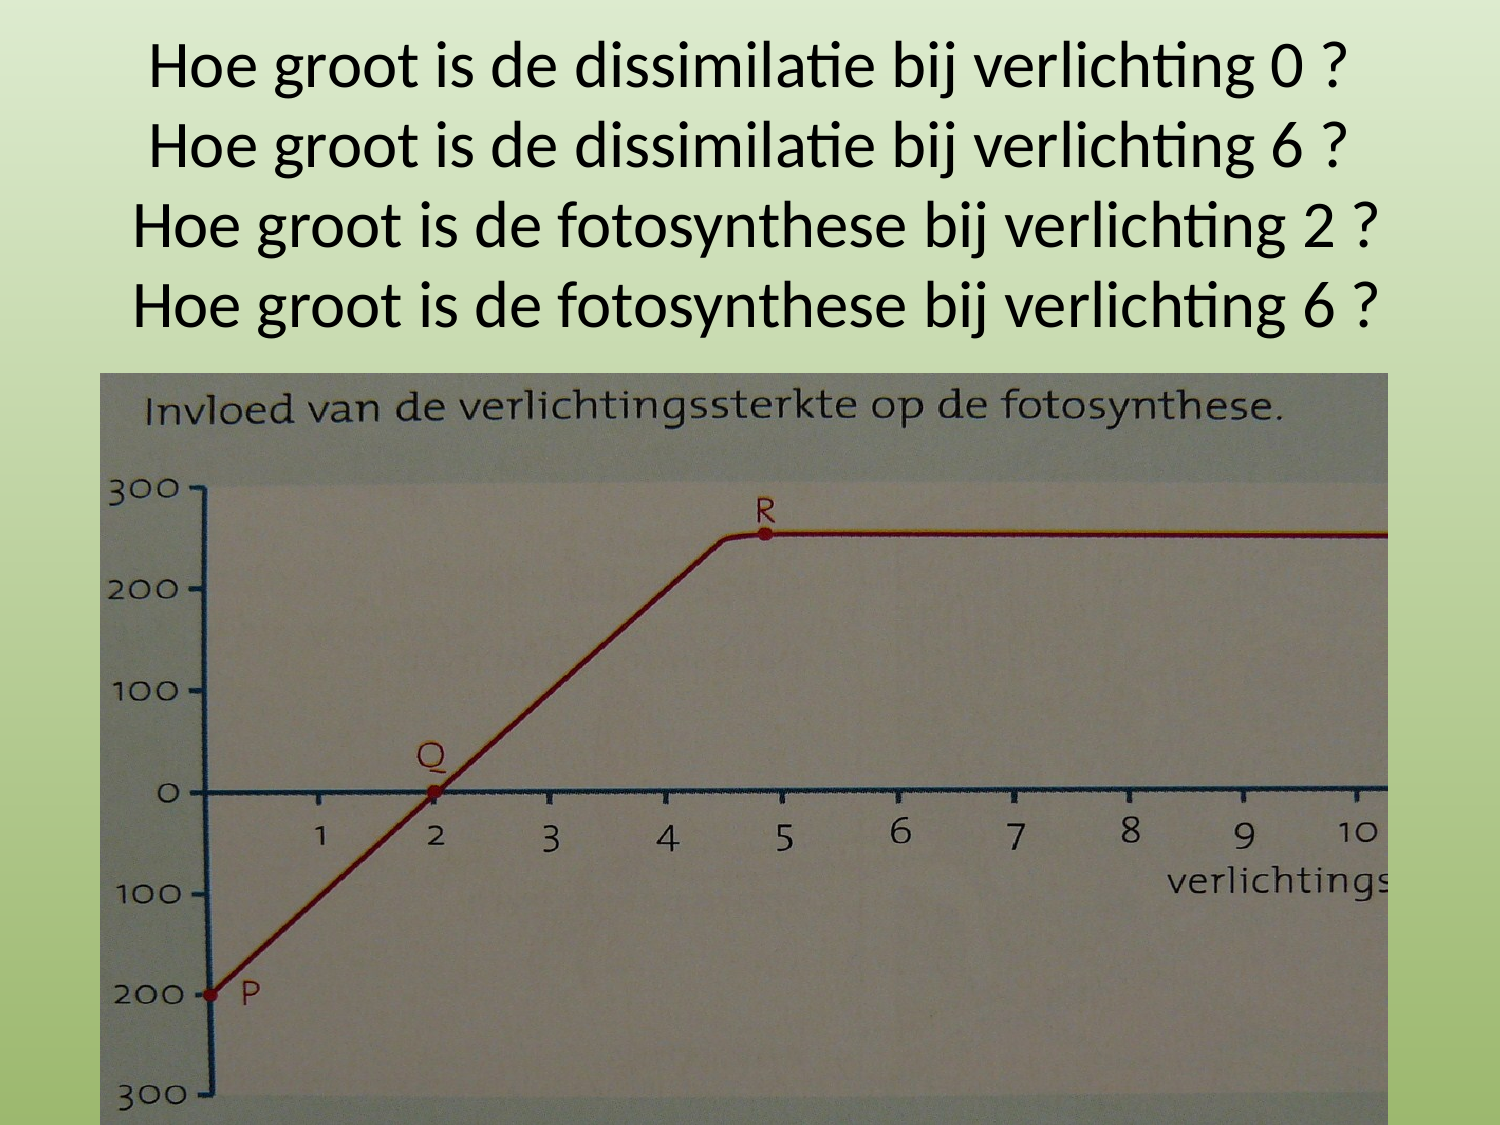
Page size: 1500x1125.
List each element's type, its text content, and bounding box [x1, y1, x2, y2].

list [99, 373, 1388, 1125]
title Hoe groot is de dissimilatie bij verlichting 0 ? Hoe groot is de dissimilatie bij verlichting 6 ? Hoe groot is de fotosynthese bij verlichting 2 ? Hoe groot is de fotosynthese bij verlichting 6 ? [0, 0, 1500, 362]
